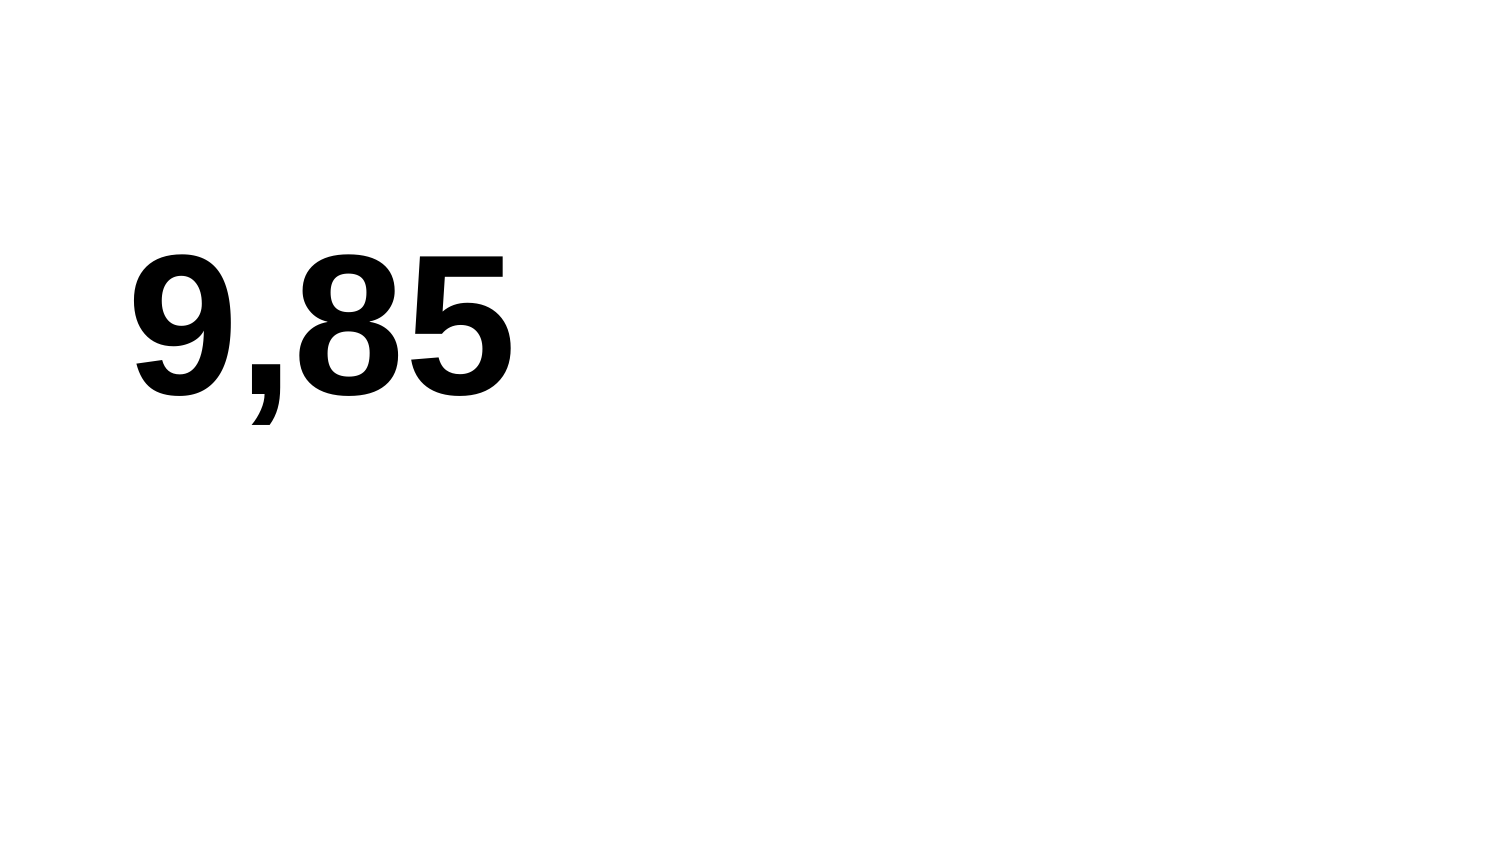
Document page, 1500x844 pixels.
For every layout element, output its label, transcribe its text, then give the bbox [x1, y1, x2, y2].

text_box 9,85 [112, 259, 1388, 450]
